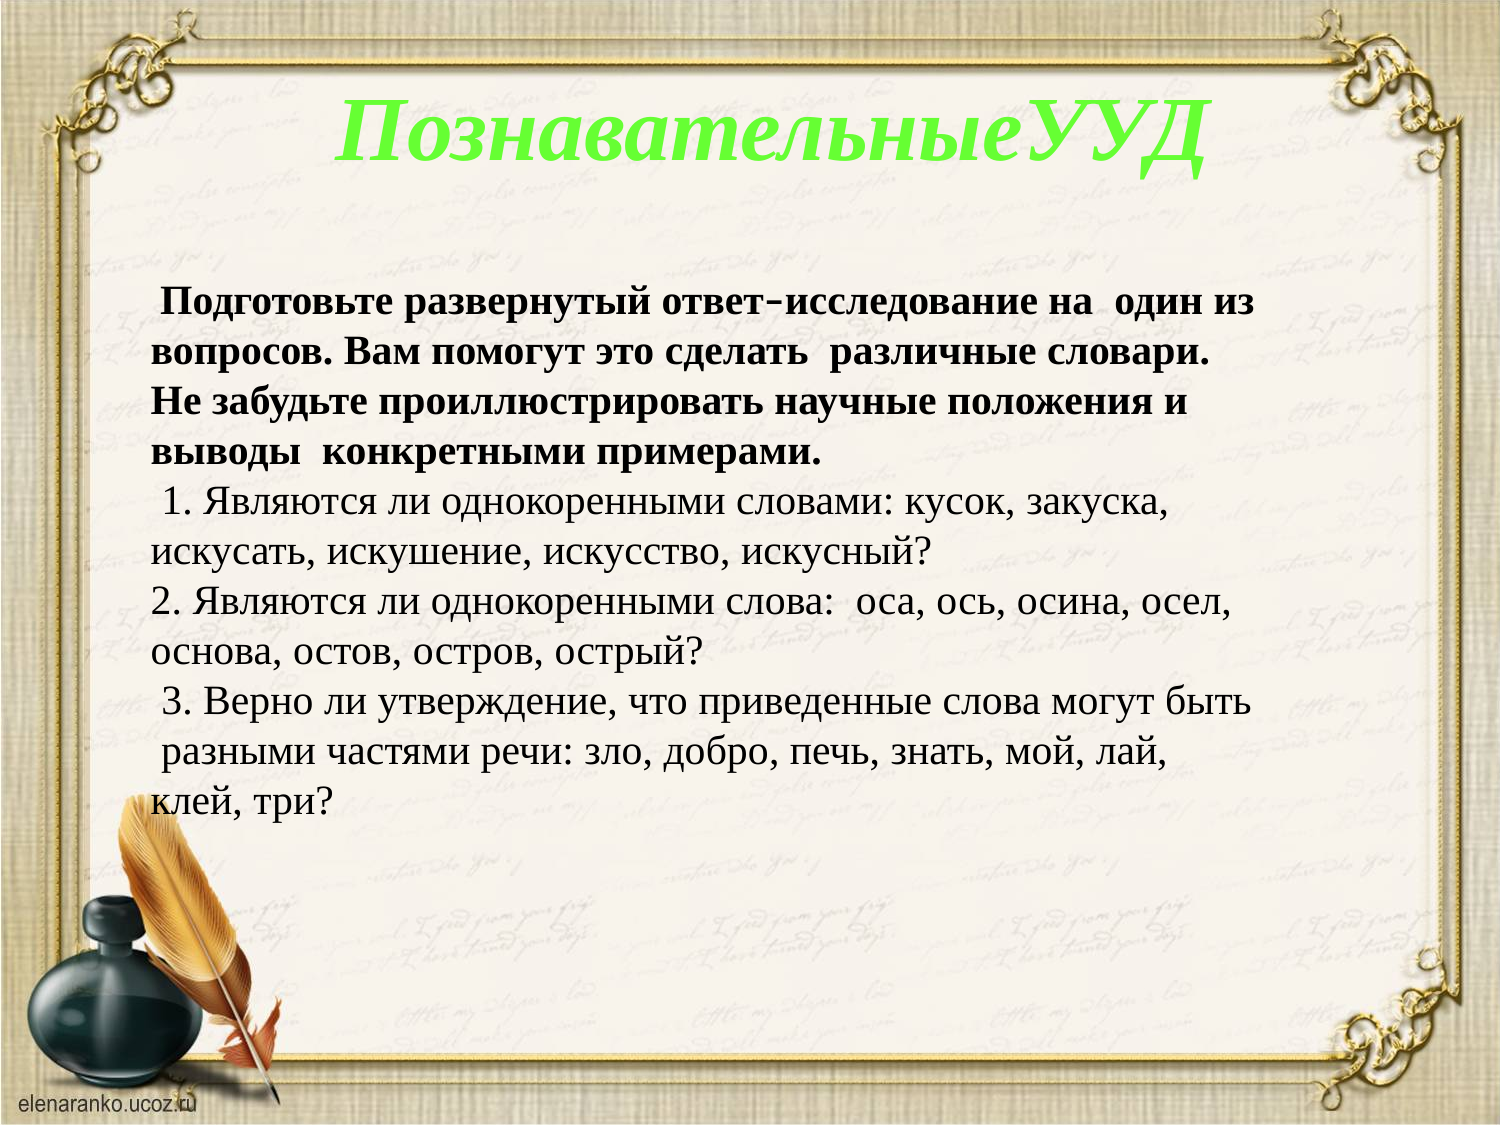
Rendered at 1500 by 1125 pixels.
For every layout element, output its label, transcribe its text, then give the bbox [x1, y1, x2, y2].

title ПознавательныеУУД [206, 113, 1317, 244]
picture [0, 0, 1500, 1125]
text_box Подготовьте развернутый ответ–исследование на один из вопросов. Вам помогут это сделать различные словари. Не забудьте проиллюстрировать научные положения и выводы конкретными примерами. 1. Являются ли однокоренными словами: кусок, закуска, искусать, искушение, искусство, искусный? 2. Являются ли однокоренными слова: оса, ось, осина, осел, основа, остов, остров, острый? 3. Верно ли утверждение, что приведенные слова могут быть разными частями речи: зло, добро, печь, знать, мой, лай, клей, три? [135, 265, 1270, 831]
